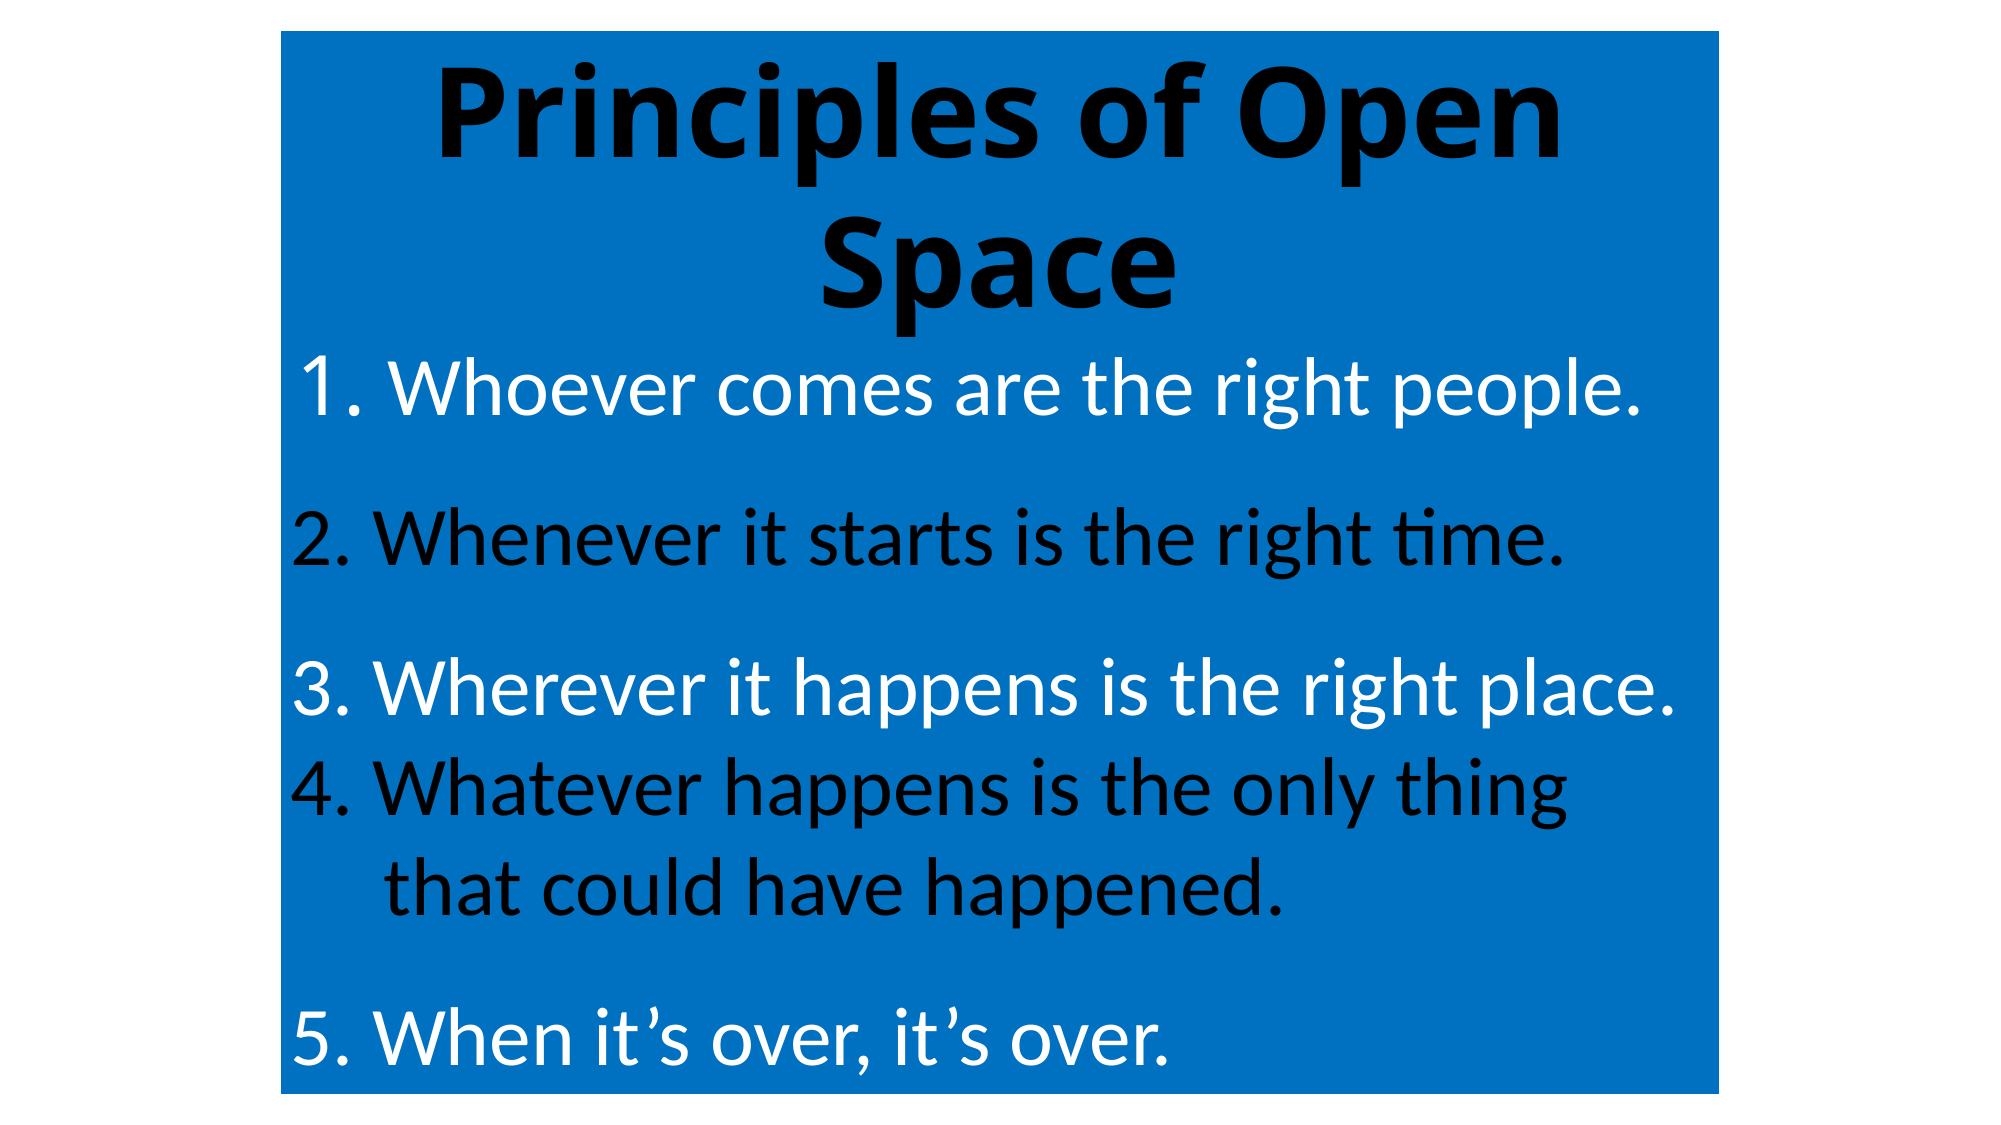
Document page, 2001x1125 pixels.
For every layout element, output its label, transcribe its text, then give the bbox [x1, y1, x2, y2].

text_box Principles of Open Space 1. Whoever comes are the right people. 2. Whenever it starts is the right time. 3. Wherever it happens is the right place. 4. Whatever happens is the only thing that could have happened. 5. When it’s over, it’s over. 6. Document and Share [275, 24, 1725, 1100]
